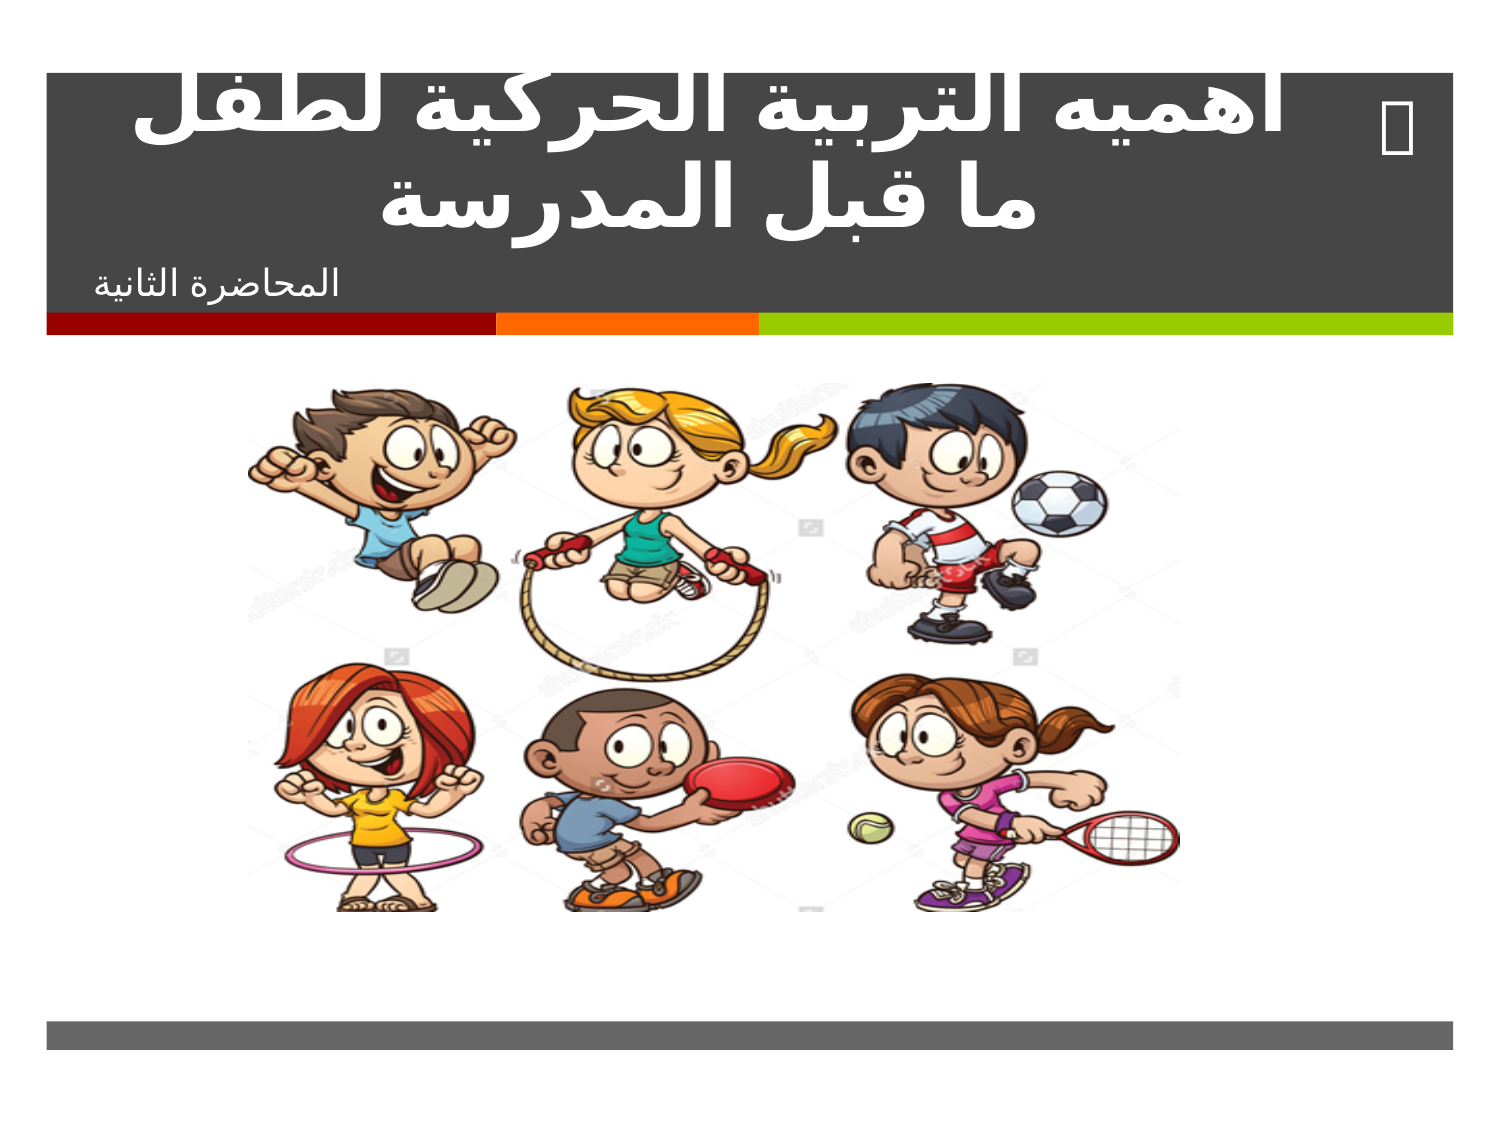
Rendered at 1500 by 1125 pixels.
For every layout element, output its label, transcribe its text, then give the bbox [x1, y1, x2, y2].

picture [247, 383, 1181, 912]
title أهميه التربية الحركية لطفل ما قبل المدرسة [69, 73, 1351, 253]
subtitle المحاضرة الثانية [78, 251, 1351, 331]
